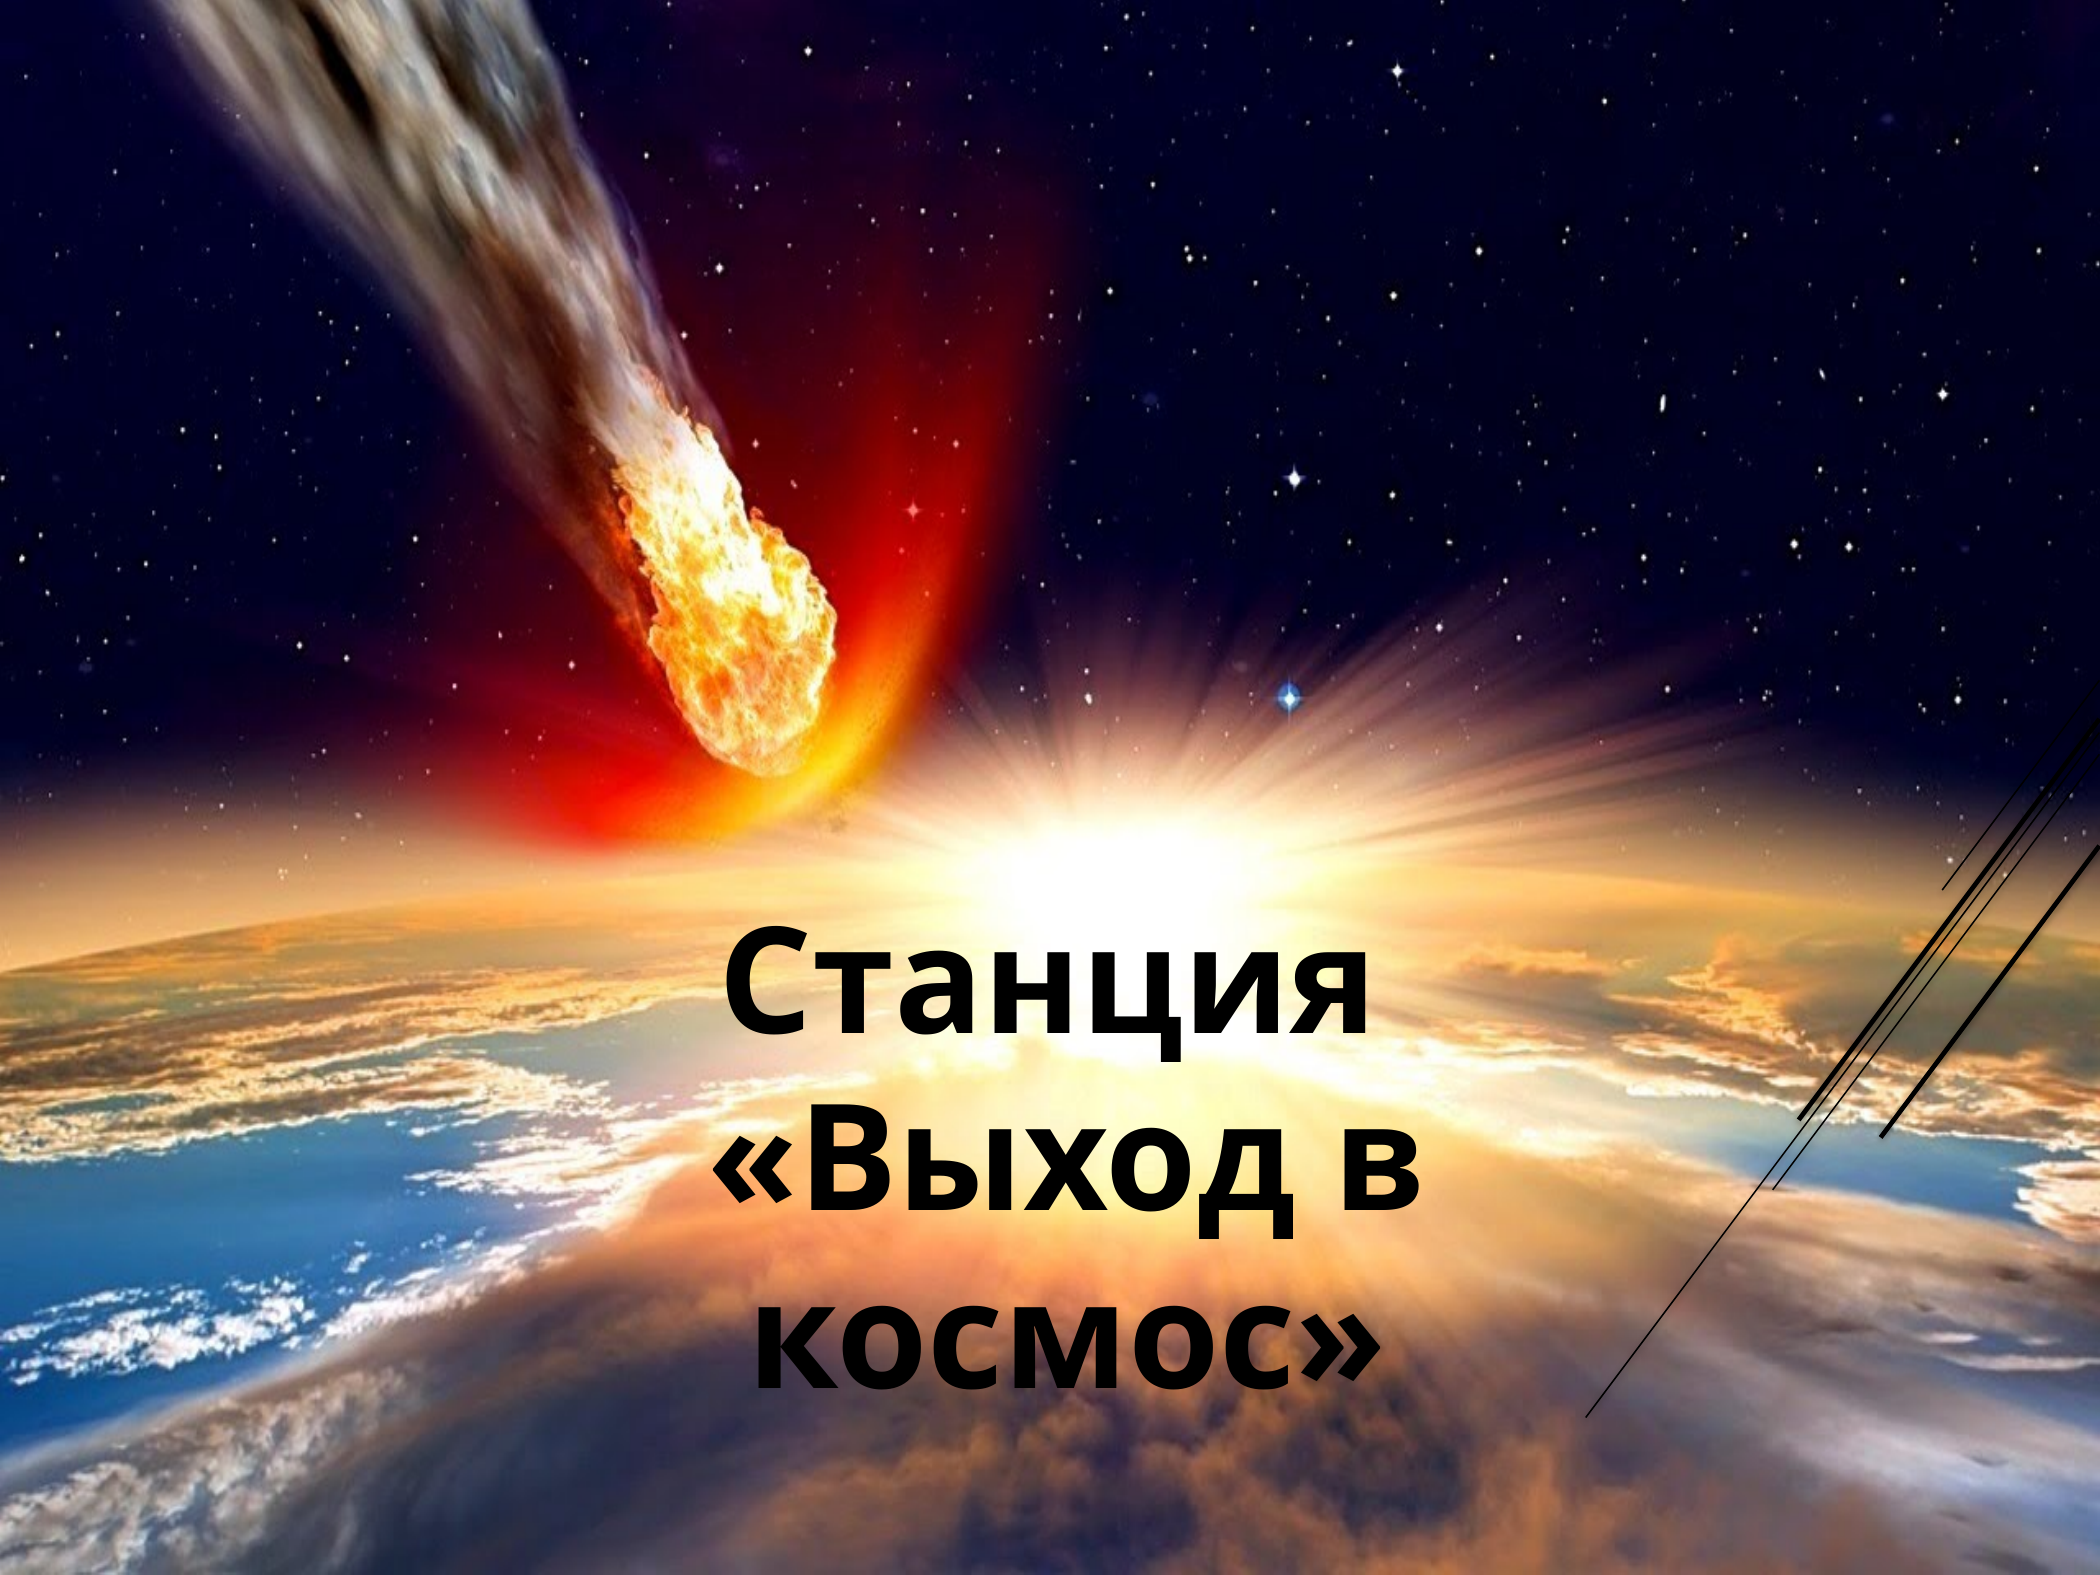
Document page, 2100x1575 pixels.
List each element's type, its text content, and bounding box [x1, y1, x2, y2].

picture [0, 0, 2100, 1575]
picture [1776, 735, 2100, 1182]
text_box Станция «Выход в космос» [358, 876, 1776, 1385]
